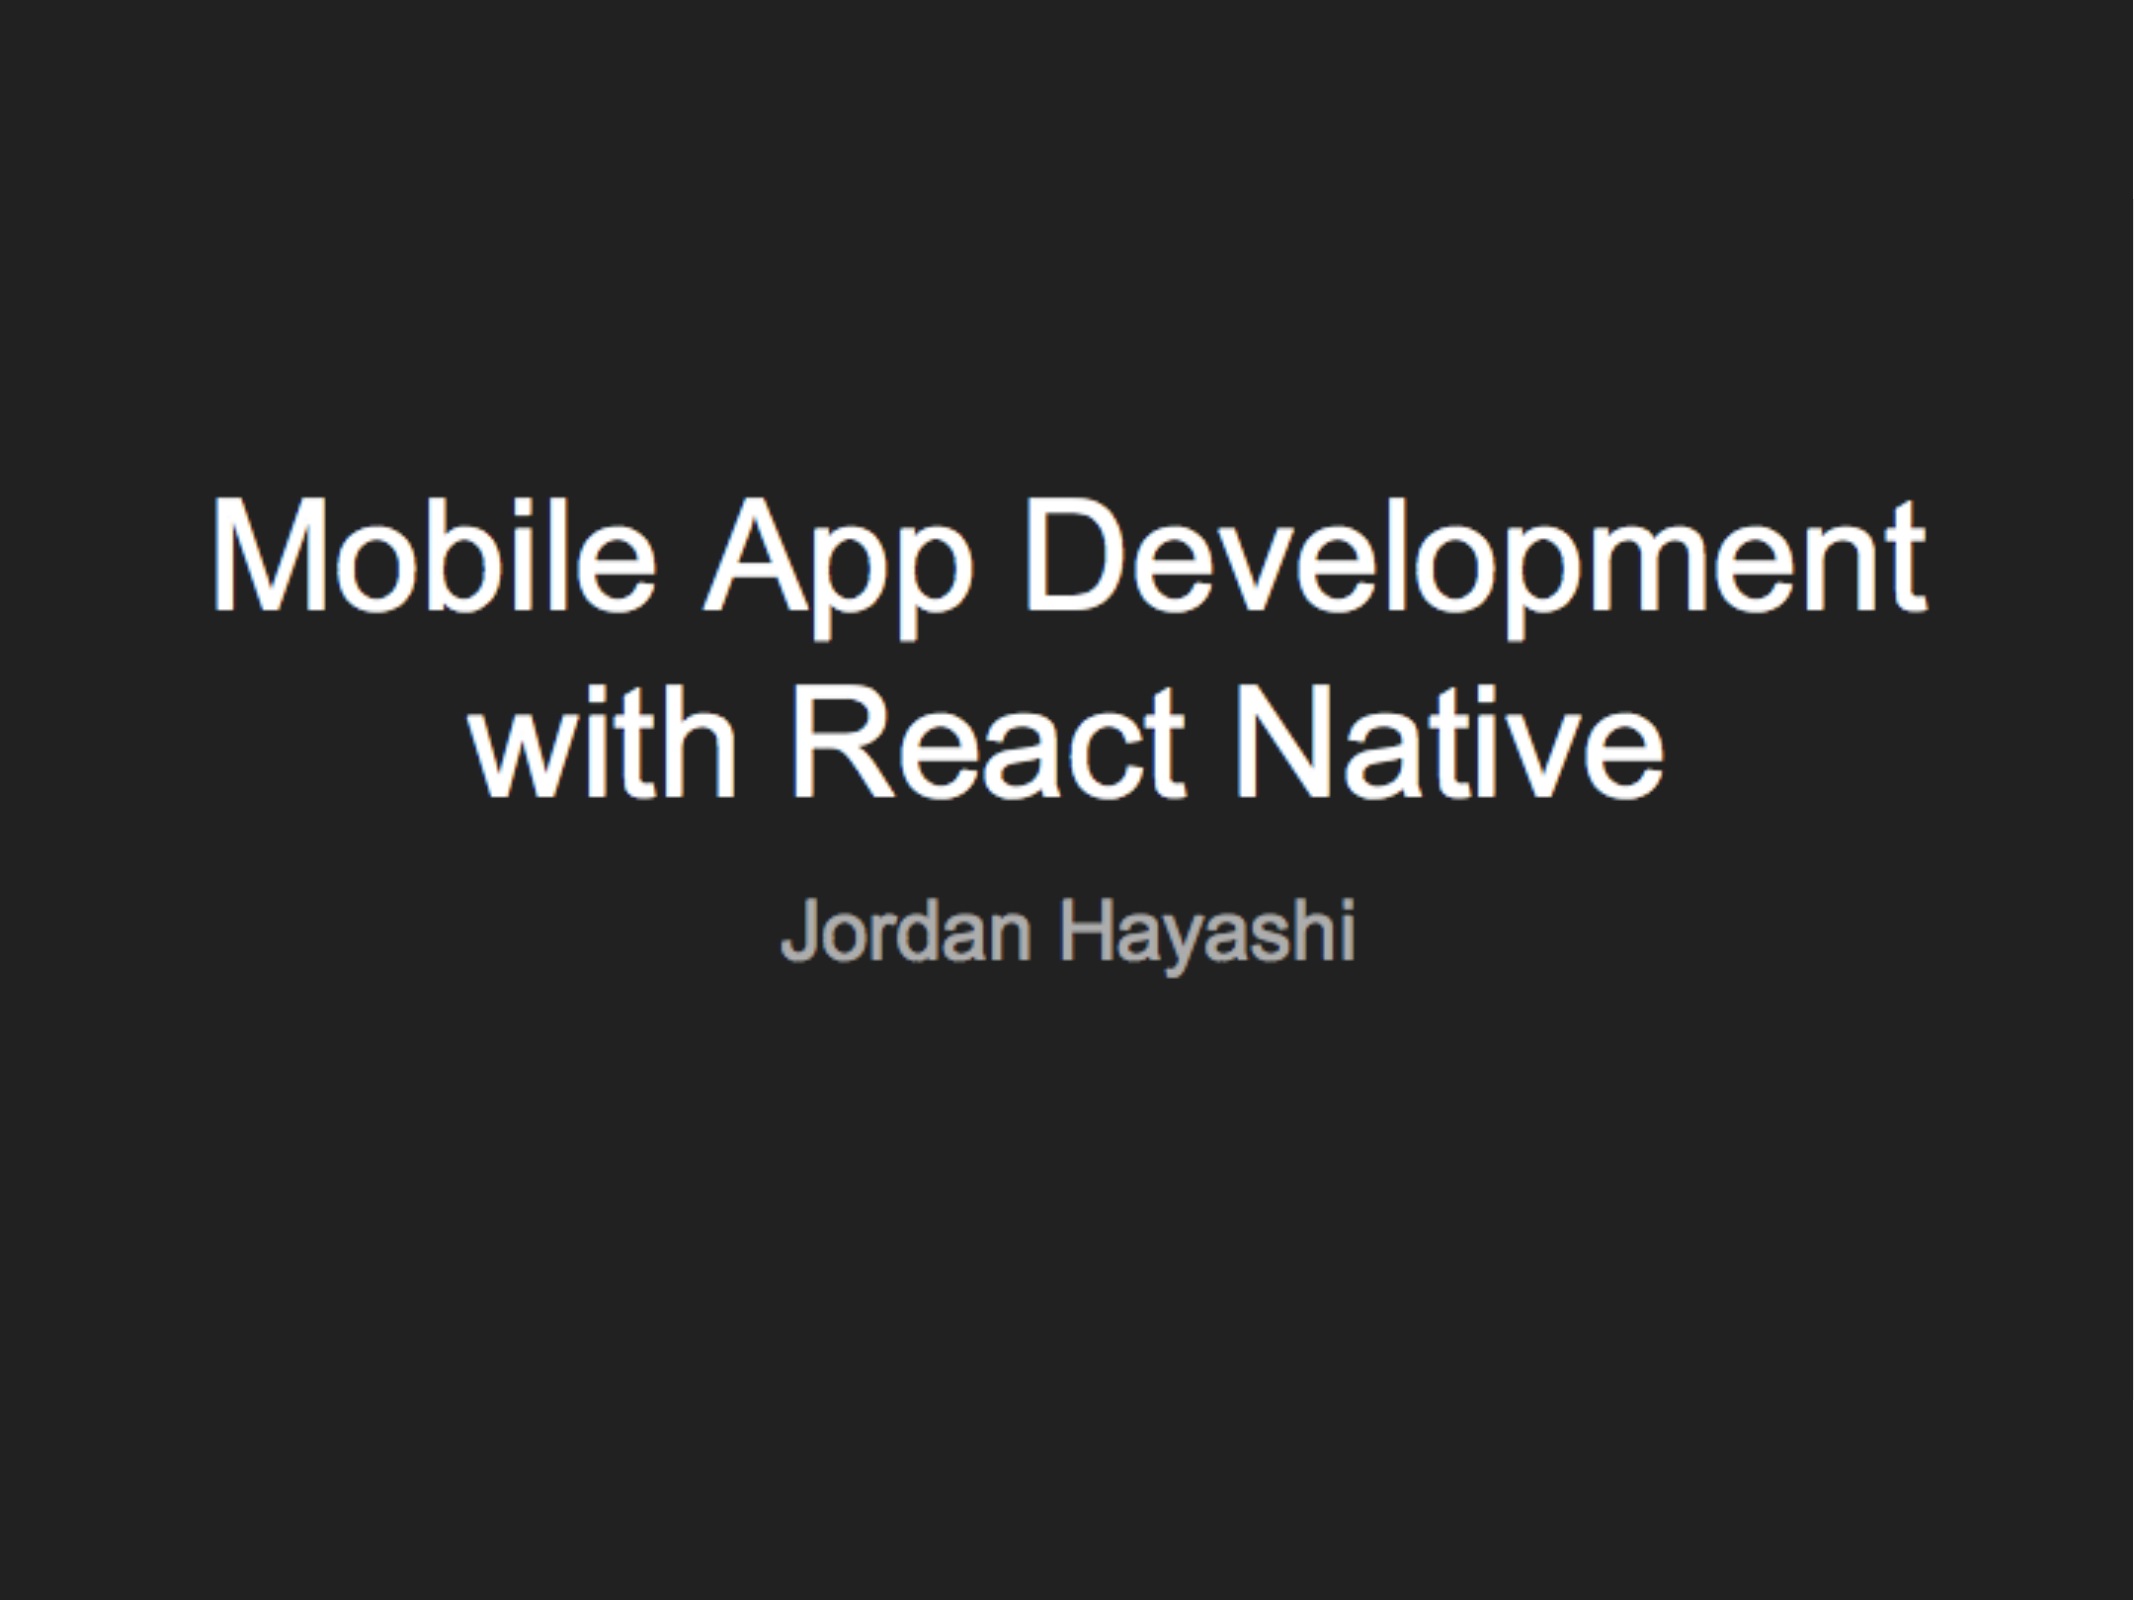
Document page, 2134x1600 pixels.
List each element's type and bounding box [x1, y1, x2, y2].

picture [2, 199, 2134, 1401]
